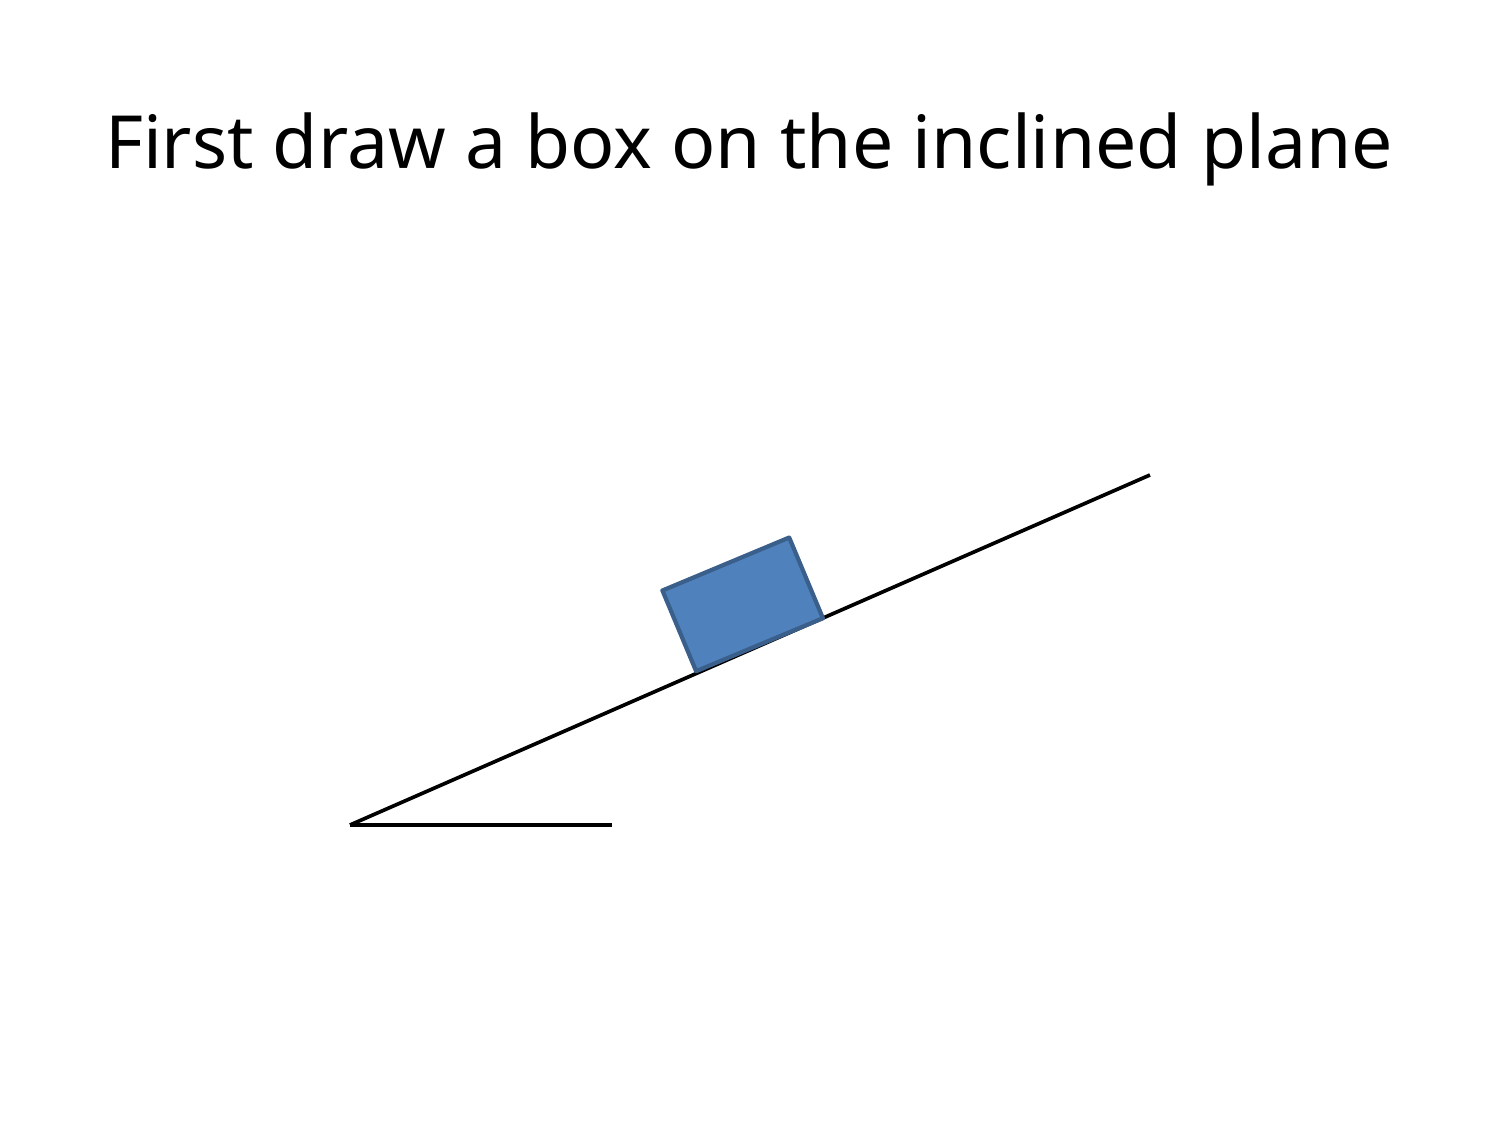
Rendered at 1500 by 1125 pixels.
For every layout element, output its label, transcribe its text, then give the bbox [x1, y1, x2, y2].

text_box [349, 474, 1151, 826]
title First draw a box on the inclined plane [75, 45, 1425, 233]
